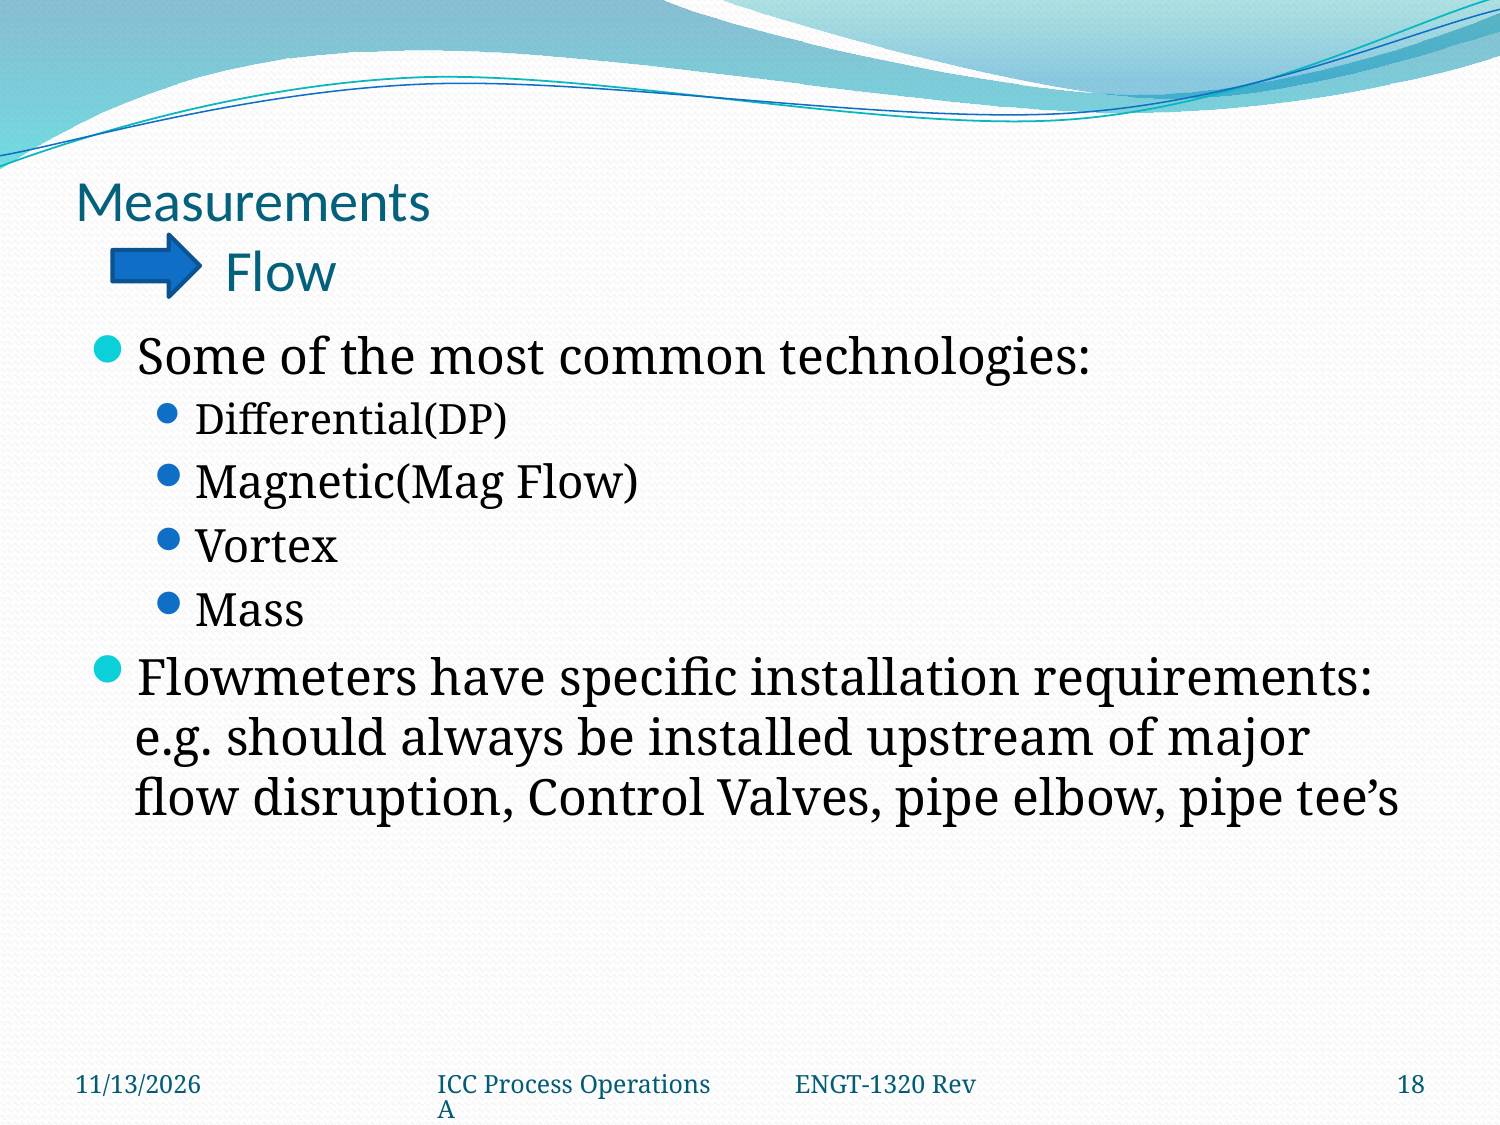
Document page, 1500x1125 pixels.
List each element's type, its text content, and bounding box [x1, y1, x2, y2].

slide_number 18 [1299, 1042, 1425, 1103]
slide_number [75, 1042, 425, 1103]
footer ICC Process Operations ENGT-1320 Rev A [437, 1042, 988, 1103]
list Some of the most common technologies: Differential(DP) Magnetic(Mag Flow) Vortex Mass Flowmeters have specific installation requirements: e.g. should always be installed upstream of major flow disruption, Control Valves, pipe elbow, pipe tee’s [75, 317, 1425, 1038]
text_box [110, 232, 203, 299]
title Measurements Flow [75, 115, 1425, 303]
